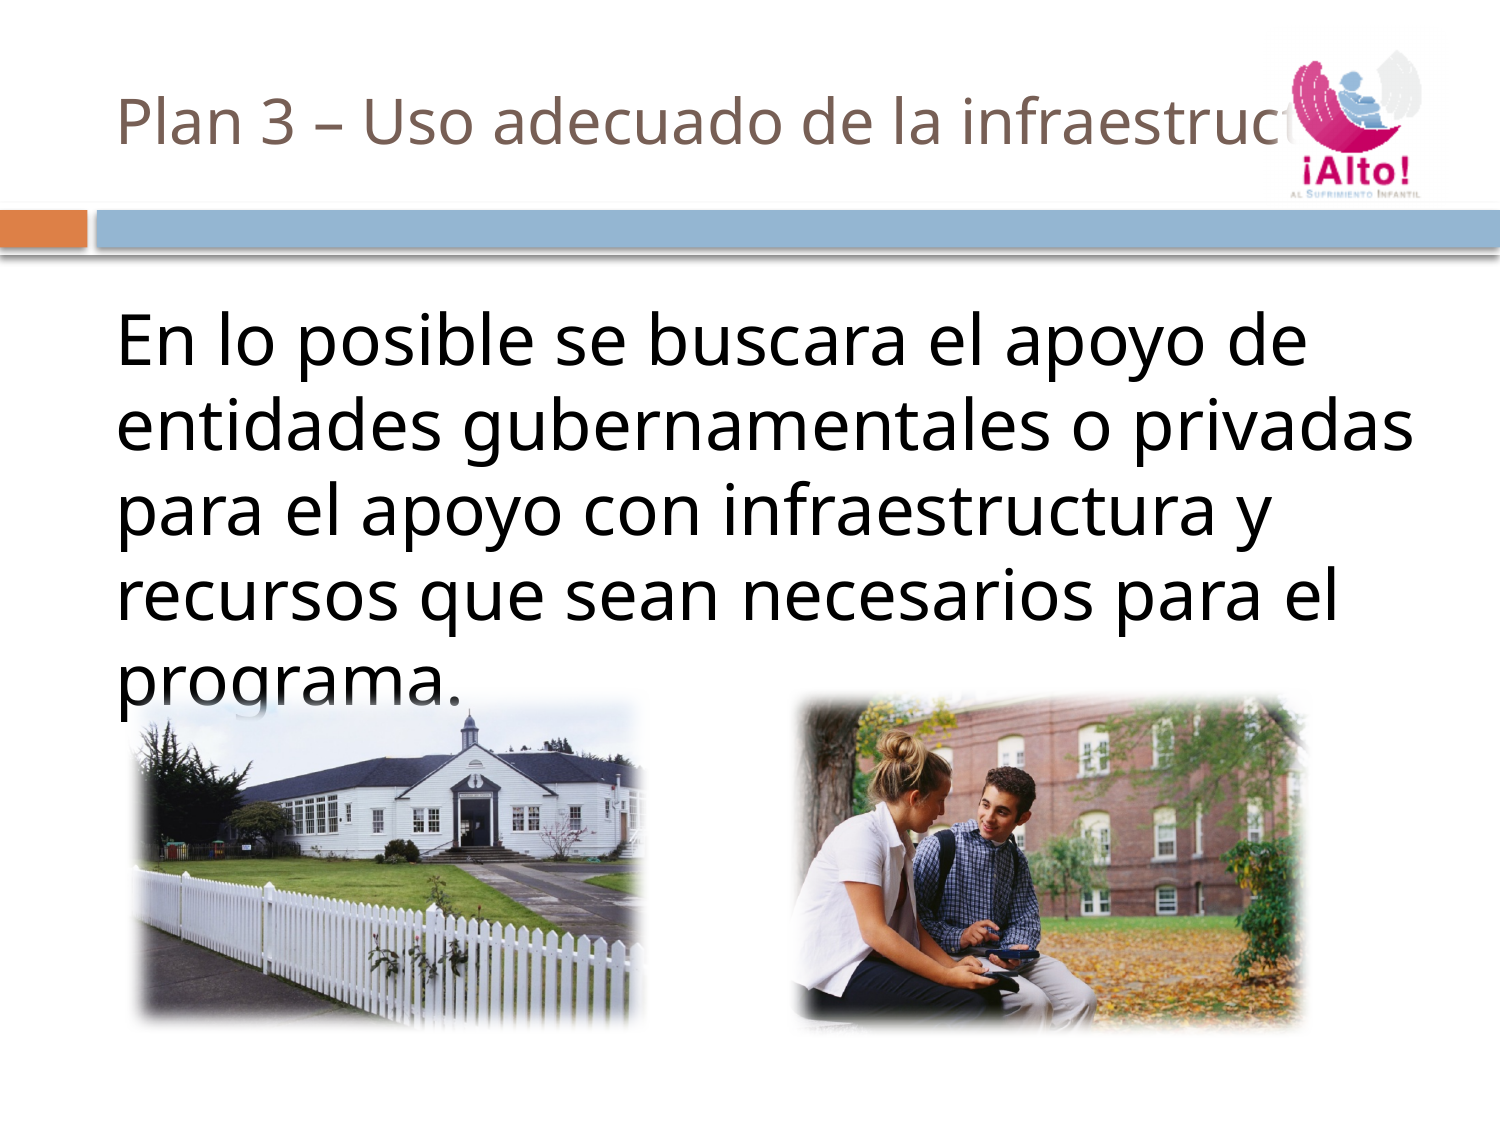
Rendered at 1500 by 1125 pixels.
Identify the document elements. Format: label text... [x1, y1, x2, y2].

title Plan 3 – Uso adecuado de la infraestructura [100, 37, 1256, 200]
picture [124, 687, 651, 1034]
picture [1262, 24, 1451, 213]
picture [787, 687, 1313, 1038]
list En lo posible se buscara el apoyo de entidades gubernamentales o privadas para el apoyo con infraestructura y recursos que sean necesarios para el programa. [100, 287, 1438, 1000]
